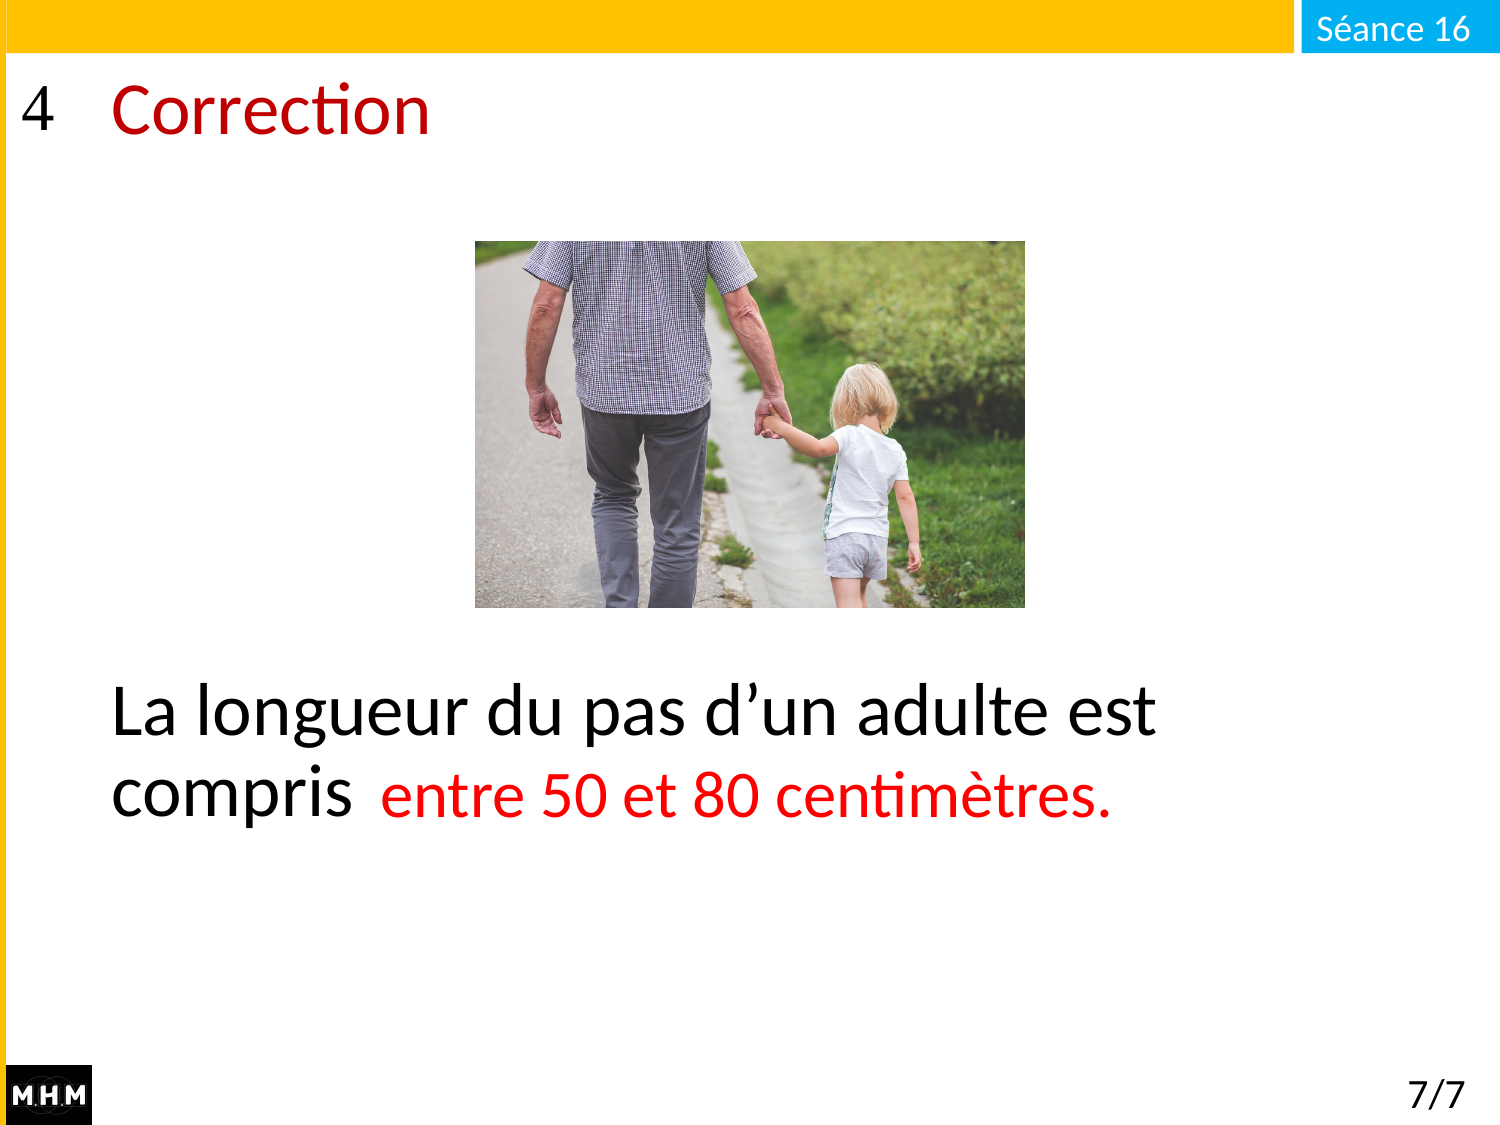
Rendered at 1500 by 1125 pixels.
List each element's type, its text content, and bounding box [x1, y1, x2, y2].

text_box entre 50 et 80 centimètres. [365, 751, 1355, 840]
list 7/7 [1373, 1064, 1500, 1125]
picture [475, 241, 1025, 608]
text_box La longueur du pas d’un adulte est compris [96, 620, 1409, 884]
title Correction [96, 60, 1391, 160]
picture [6, 1065, 92, 1125]
